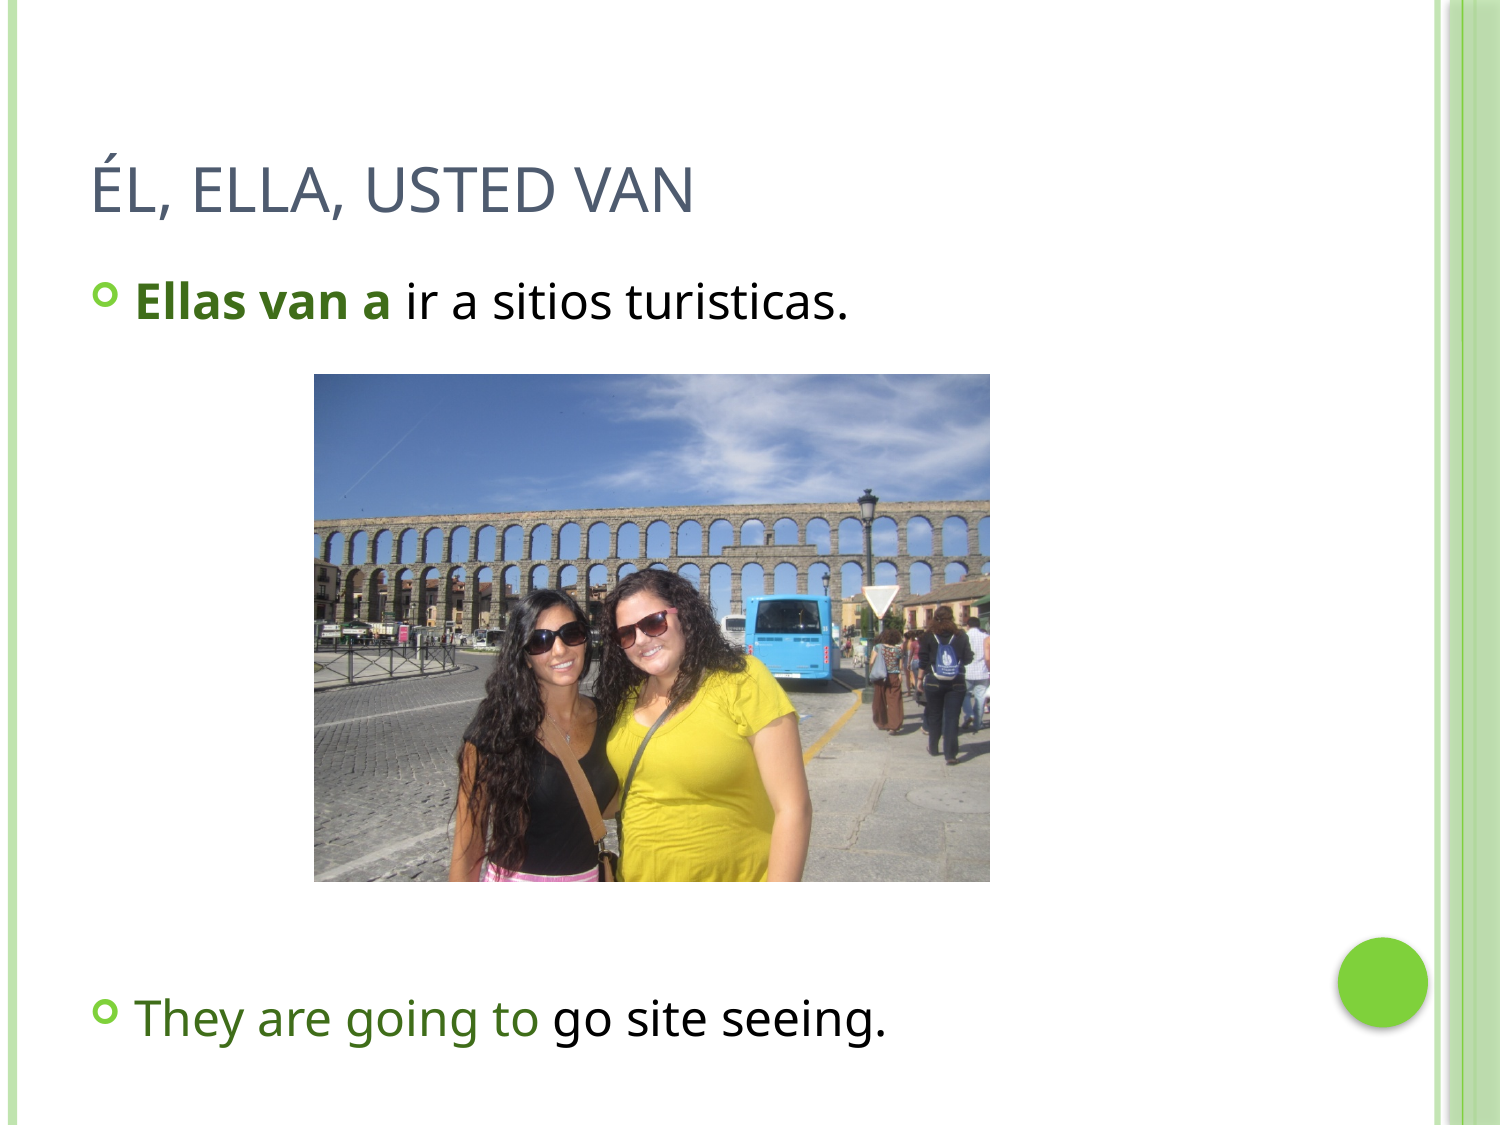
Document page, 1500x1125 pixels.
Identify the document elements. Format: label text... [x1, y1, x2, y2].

list Ellas van a ir a sitios turisticas. They are going to go site seeing. [75, 262, 1300, 1062]
title Él, Ella, Usted van [75, 45, 1300, 233]
picture [313, 374, 991, 882]
